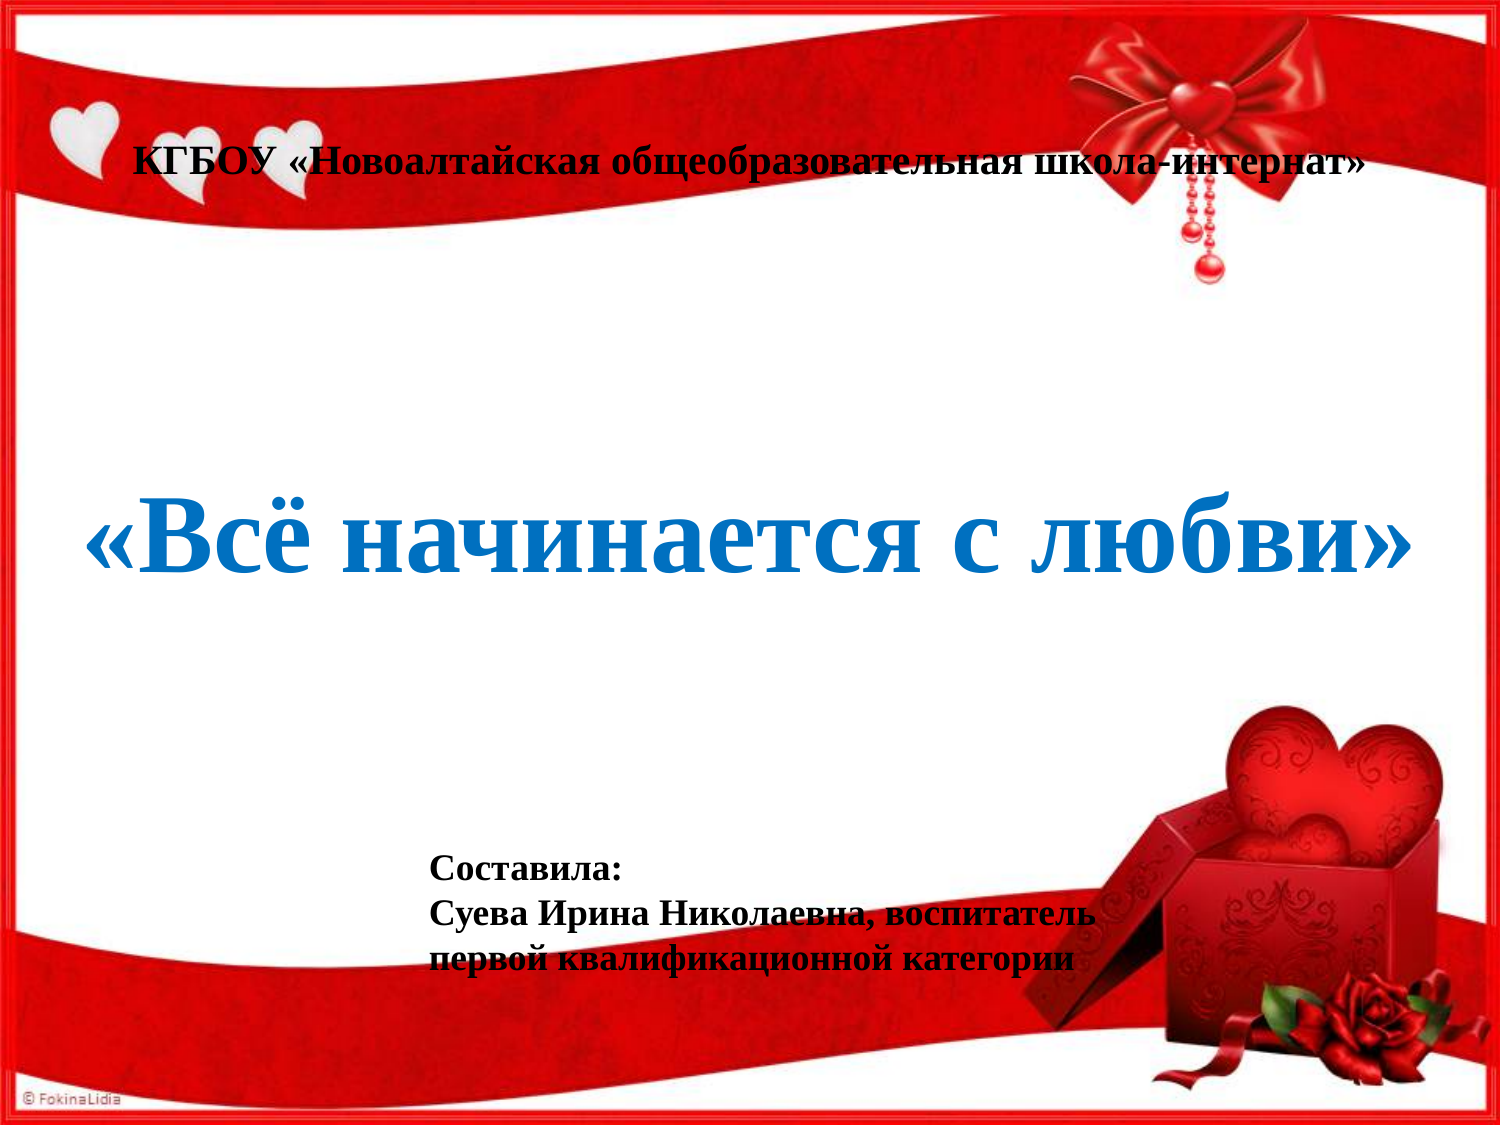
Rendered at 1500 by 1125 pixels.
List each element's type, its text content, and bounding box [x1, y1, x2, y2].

title КГБОУ «Новоалтайская общеобразовательная школа-интернат» [75, 45, 1425, 233]
subtitle «Всё начинается с любви» [75, 343, 1425, 730]
picture [0, 0, 1500, 1125]
text_box Составила: Суева Ирина Николаевна, воспитатель первой квалификационной категории [414, 475, 1165, 986]
